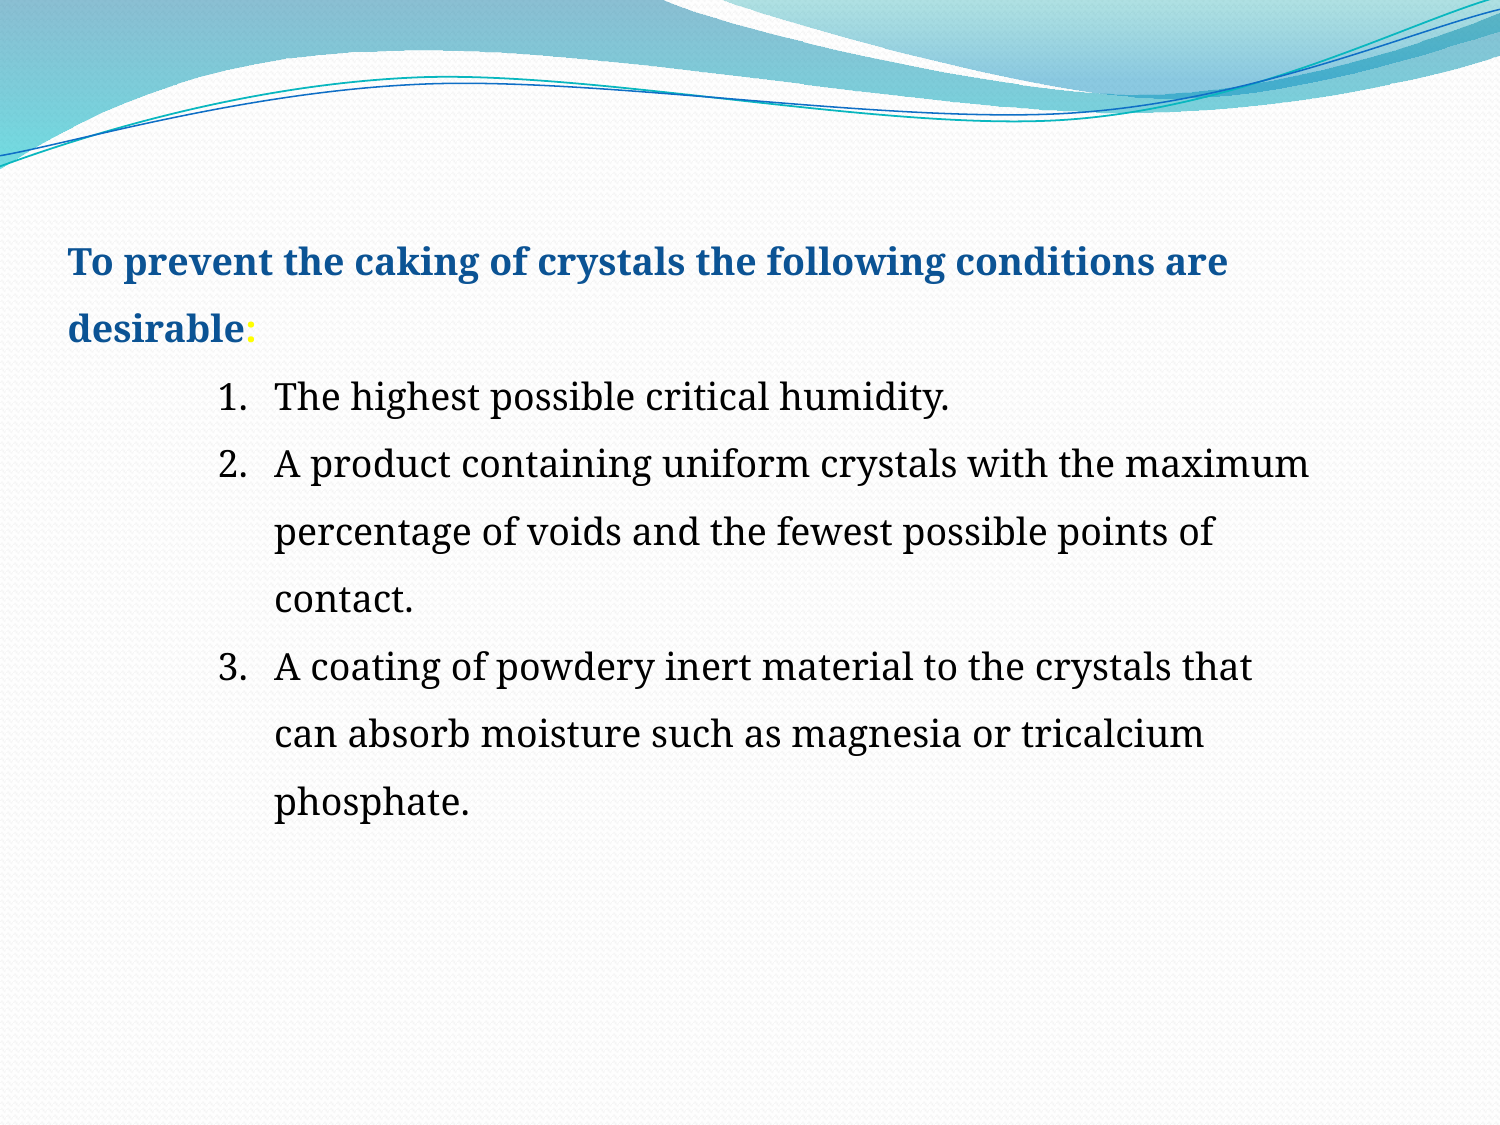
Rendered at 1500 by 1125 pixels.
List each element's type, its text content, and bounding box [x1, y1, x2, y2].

text_box To prevent the caking of crystals the following conditions are desirable: The highest possible critical humidity. A product containing uniform crystals with the maximum percentage of voids and the fewest possible points of contact. A coating of powdery inert material to the crystals that can absorb moisture such as magnesia or tricalcium phosphate. [53, 208, 1329, 898]
